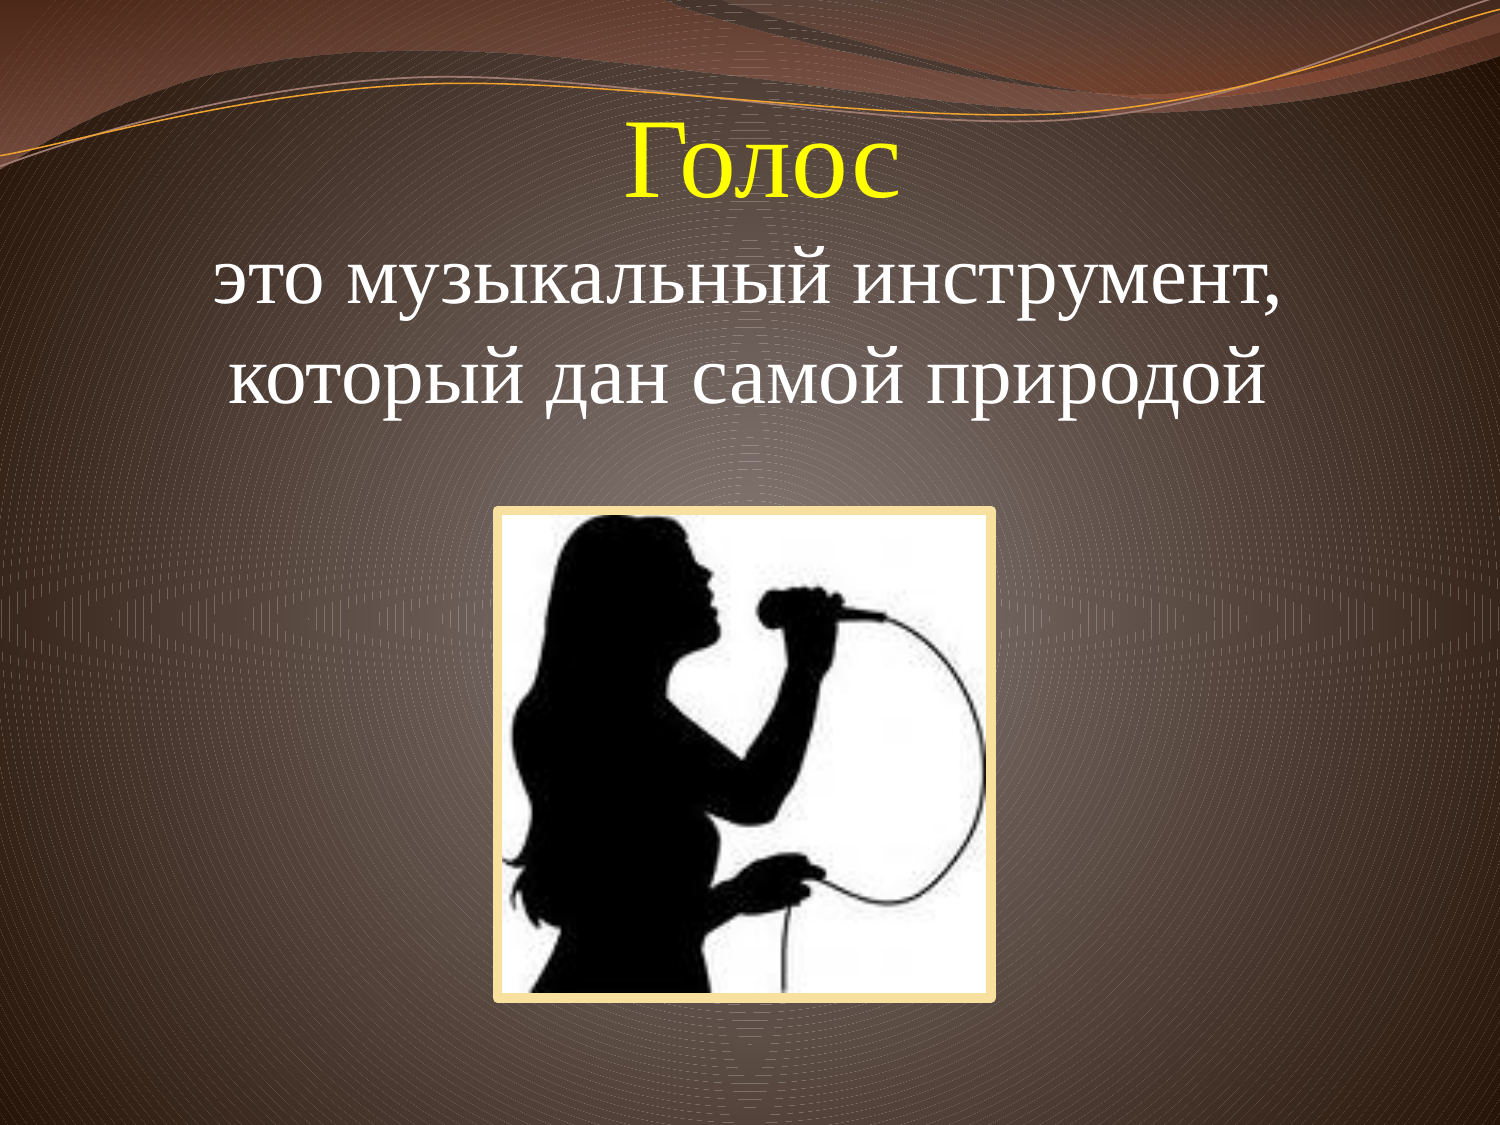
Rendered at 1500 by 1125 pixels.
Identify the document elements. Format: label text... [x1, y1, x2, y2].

title Голос это музыкальный инструмент, который дан самой природой [194, 78, 1306, 421]
picture [501, 514, 987, 994]
